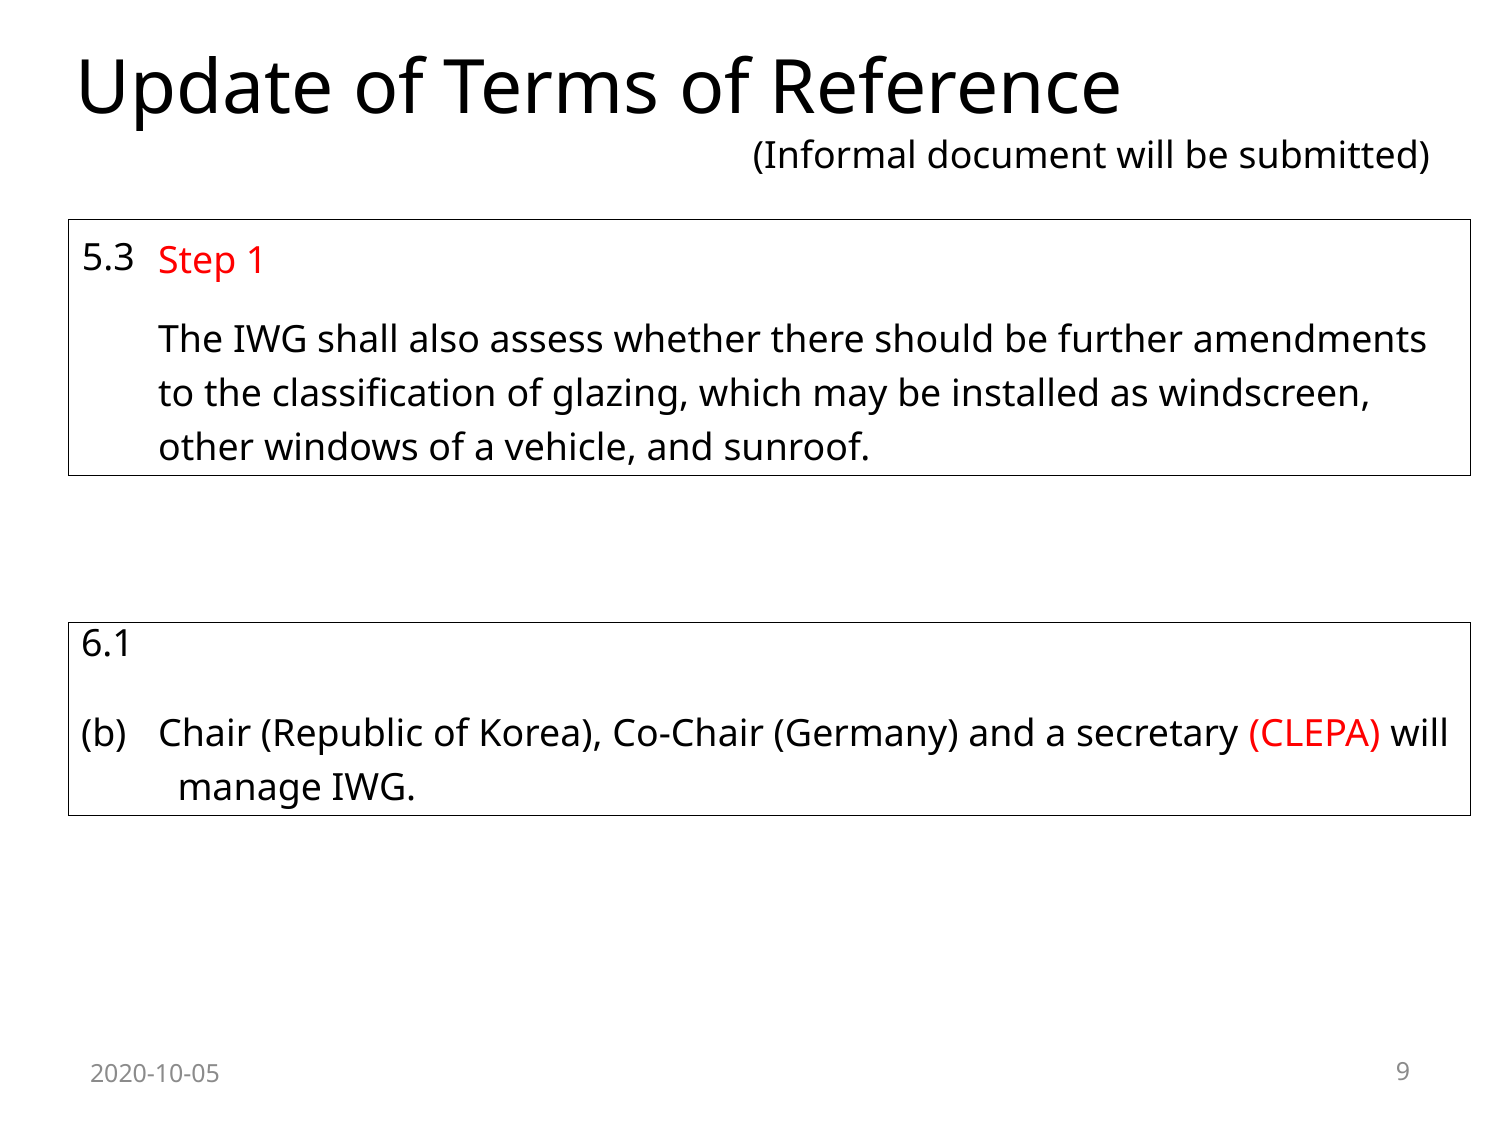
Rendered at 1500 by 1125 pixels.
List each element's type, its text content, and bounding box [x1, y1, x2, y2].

text_box 5.3 [67, 225, 150, 286]
text_box Update of Terms of Reference [60, 30, 1139, 136]
text_box Step 1 The IWG shall also assess whether there should be further amendments to the classification of glazing, which may be installed as windscreen, other windows of a vehicle, and sunroof. [68, 219, 1471, 476]
text_box 6.1 (b) [66, 611, 149, 762]
slide_number 9 [1074, 1042, 1425, 1103]
text_box Chair (Republic of Korea), Co-Chair (Germany) and a secretary (CLEPA) will manage IWG. [68, 622, 1471, 816]
text_box (Informal document will be submitted) [738, 123, 1500, 184]
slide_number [75, 1042, 425, 1103]
